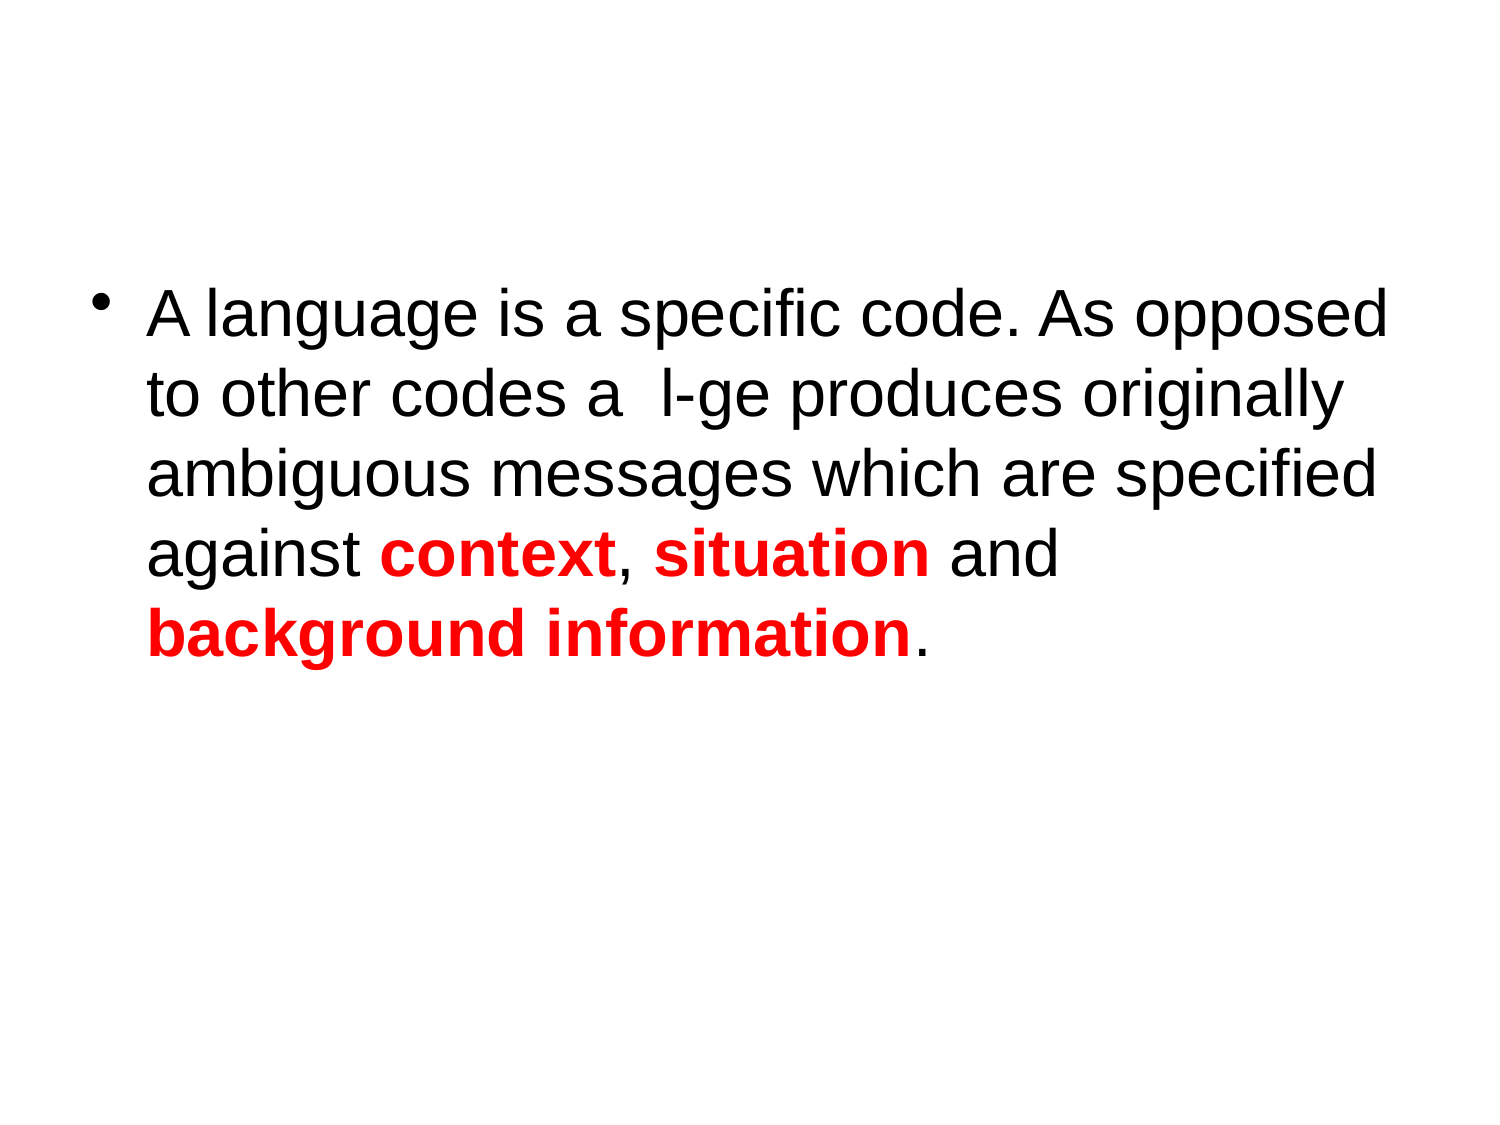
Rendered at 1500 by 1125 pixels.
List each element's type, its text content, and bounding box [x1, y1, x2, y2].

list A language is a specific code. As opposed to other codes a l-ge produces originally ambiguous messages which are specified against context, situation and background information. [74, 262, 1426, 1006]
